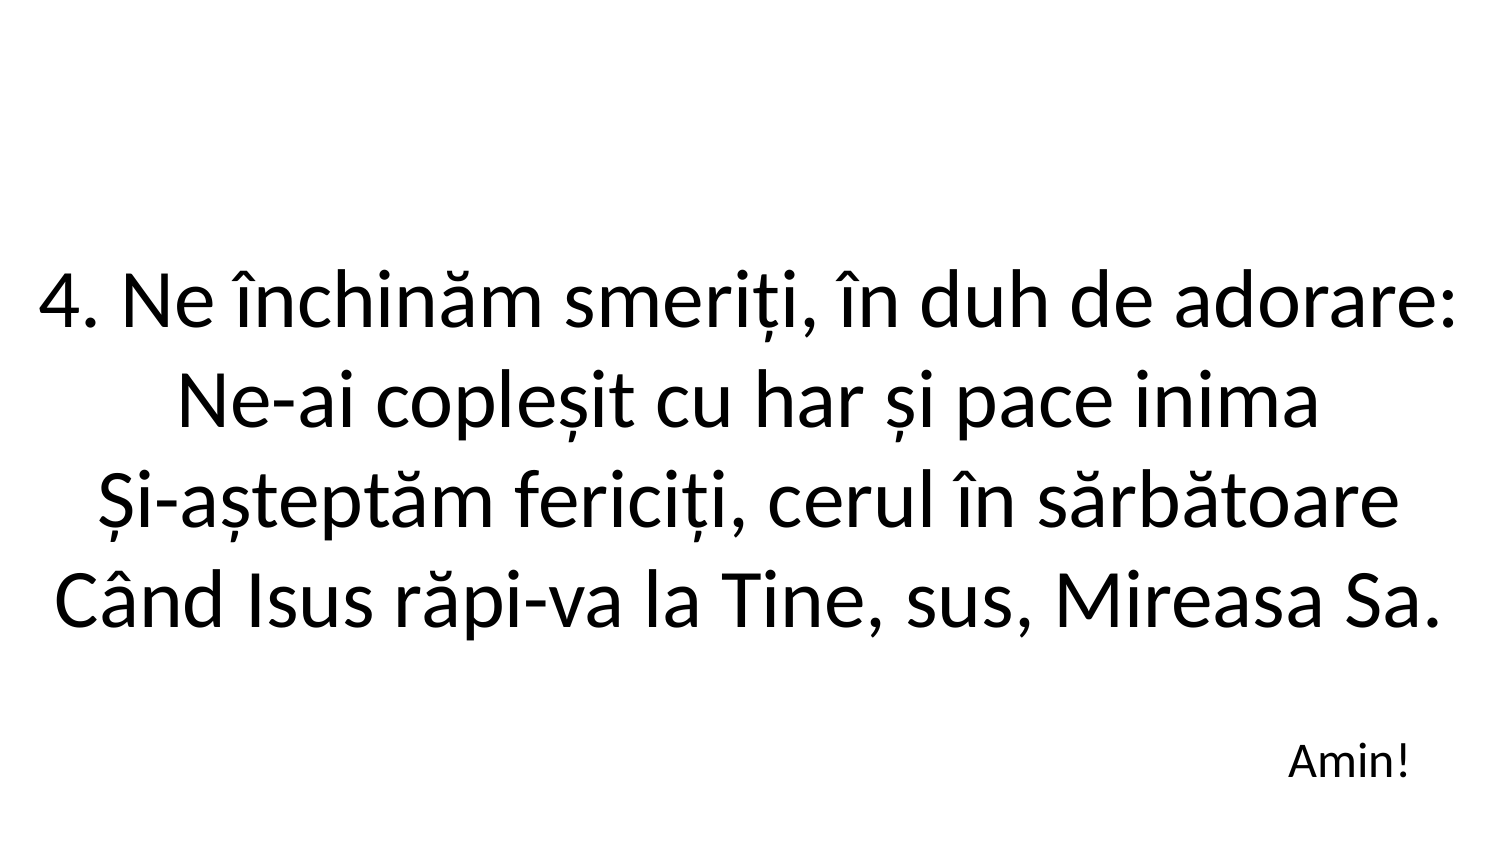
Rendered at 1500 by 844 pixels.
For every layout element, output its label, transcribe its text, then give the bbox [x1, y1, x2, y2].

text_box 4. Ne închinăm smeriți, în duh de adorare: Ne-ai copleșit cu har și pace inima Și-așteptăm fericiți, cerul în sărbătoare Când Isus răpi-va la Tine, sus, Mireasa Sa. [23, 192, 1477, 652]
text_box Amin! [1273, 674, 1427, 795]
